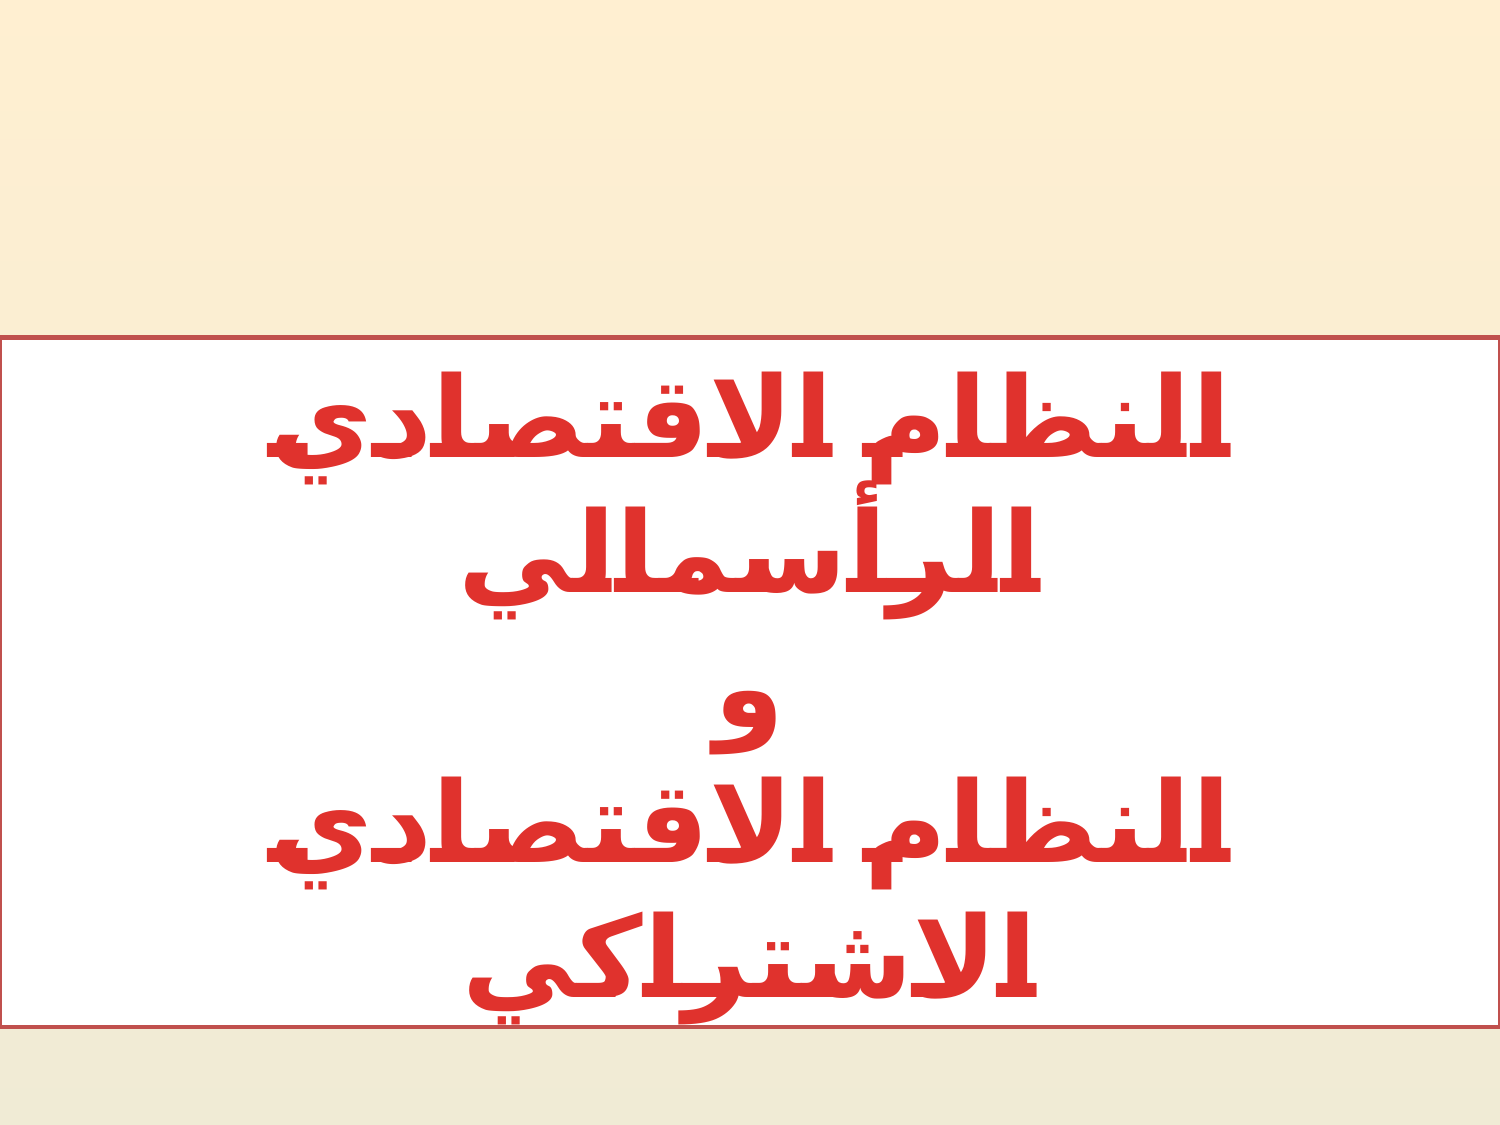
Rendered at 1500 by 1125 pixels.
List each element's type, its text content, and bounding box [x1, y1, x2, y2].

text_box النظام الاقتصادي الرأسمالي و النظام الاقتصادي الاشتراكي [0, 335, 1500, 1029]
